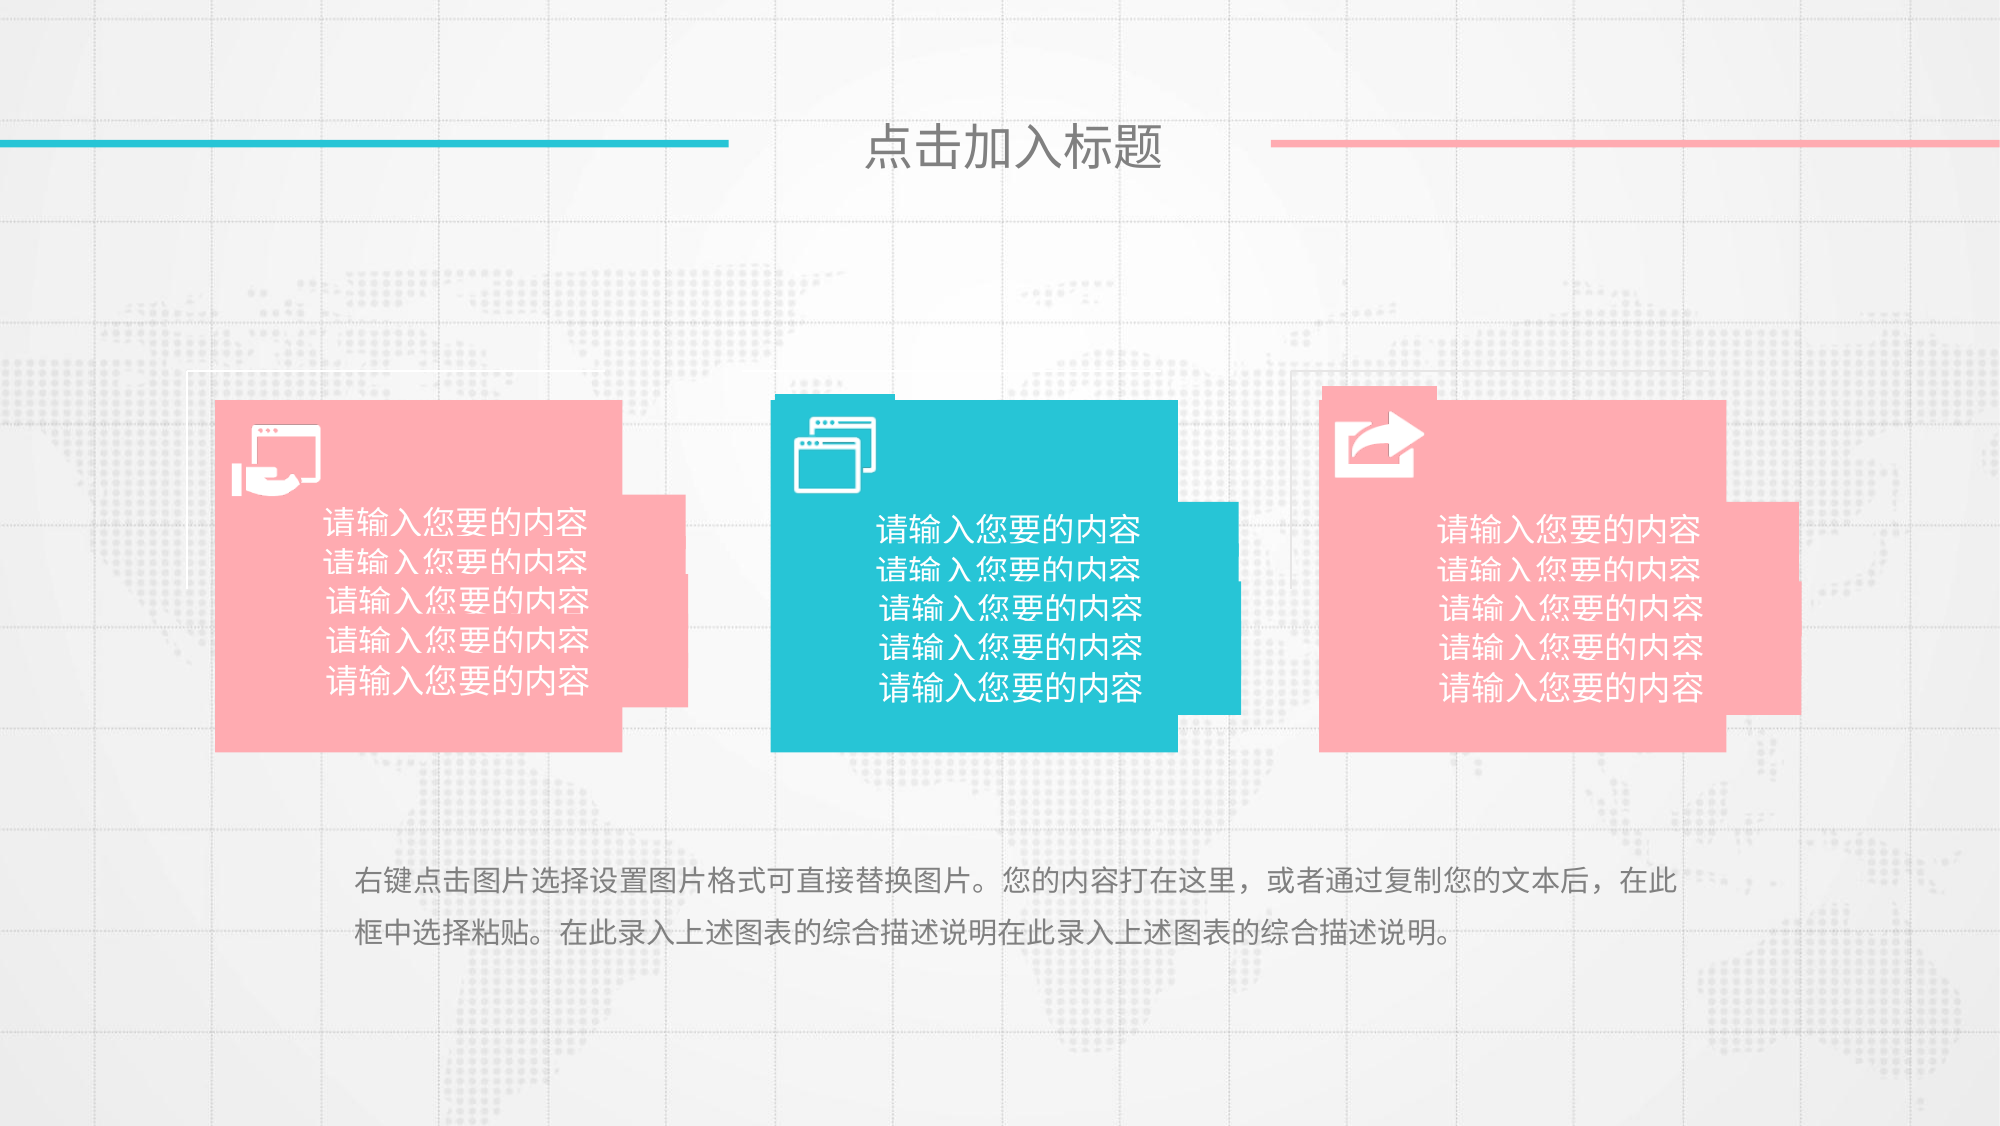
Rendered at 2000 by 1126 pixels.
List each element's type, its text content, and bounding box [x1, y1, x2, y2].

picture [0, 0, 2000, 1126]
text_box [1290, 371, 1802, 753]
text_box [1270, 139, 2000, 148]
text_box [742, 371, 1242, 753]
text_box 右键点击图片选择设置图片格式可直接替换图片。您的内容打在这里，或者通过复制您的文本后，在此框中选择粘贴。在此录入上述图表的综合描述说明在此录入上述图表的综合描述说明。 [339, 836, 1695, 957]
text_box [0, 139, 729, 148]
text_box 点击加入标题 [740, 107, 1286, 183]
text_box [186, 371, 689, 753]
